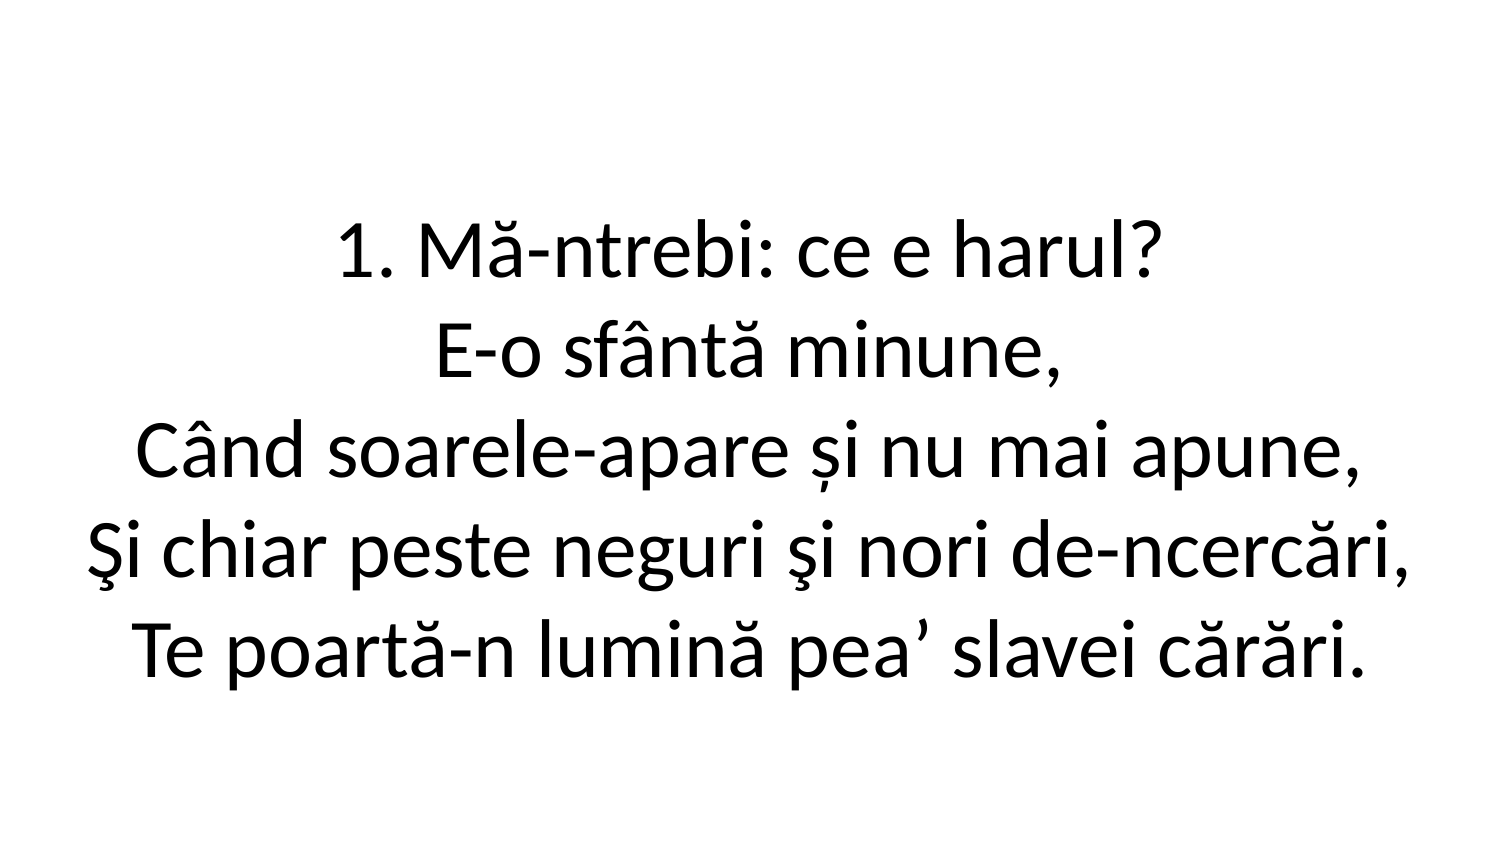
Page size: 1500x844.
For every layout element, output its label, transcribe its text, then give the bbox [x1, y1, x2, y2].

text_box 1. Mă-ntrebi: ce e harul? E-o sfântă minune, Când soarele-apare și nu mai apune, Şi chiar peste neguri şi nori de-ncercări, Te poartă-n lumină pe­a’ slavei cărări. [71, 142, 1429, 702]
